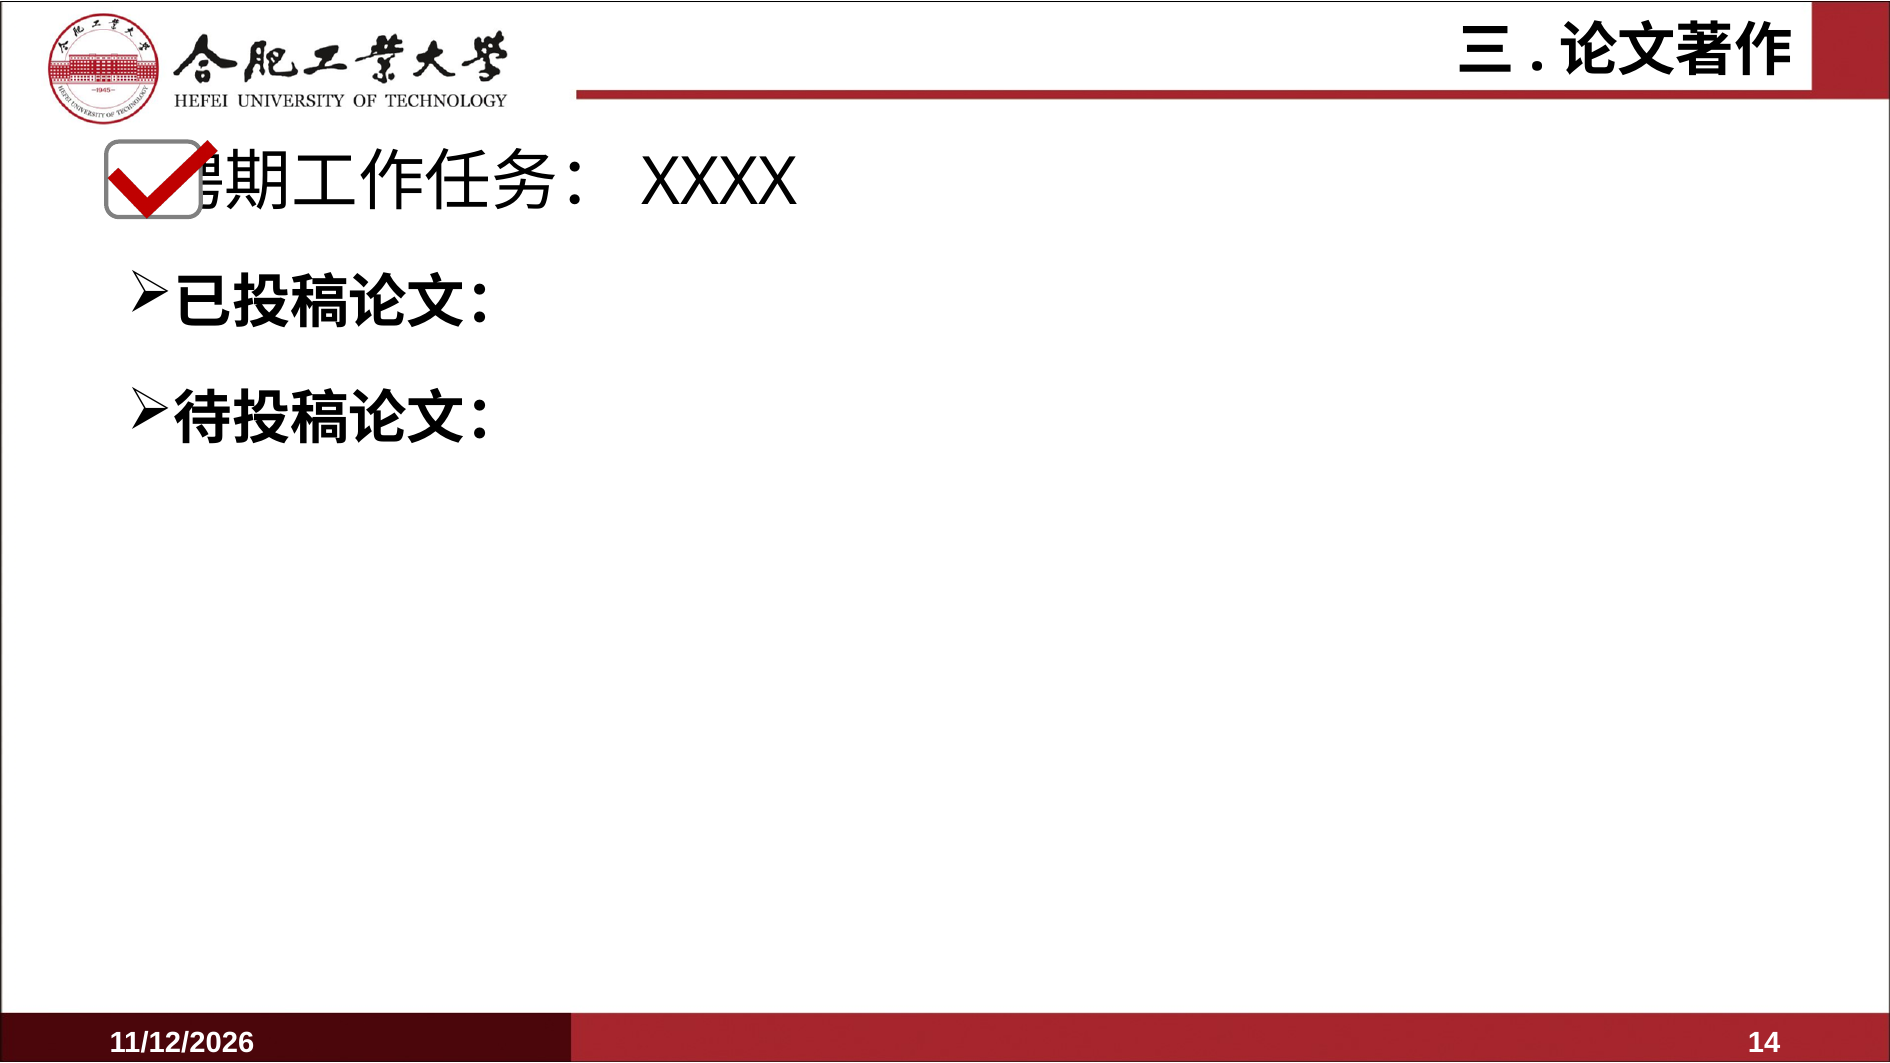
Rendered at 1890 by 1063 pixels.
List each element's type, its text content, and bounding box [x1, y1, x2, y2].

slide_number 13 [1354, 1015, 1796, 1063]
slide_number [94, 1015, 536, 1063]
picture [0, 1, 1890, 1062]
title 三.论文著作 [587, 0, 1808, 95]
list 聘期工作任务：XXXX 已投稿论文： 待投稿论文： [37, 129, 1838, 981]
